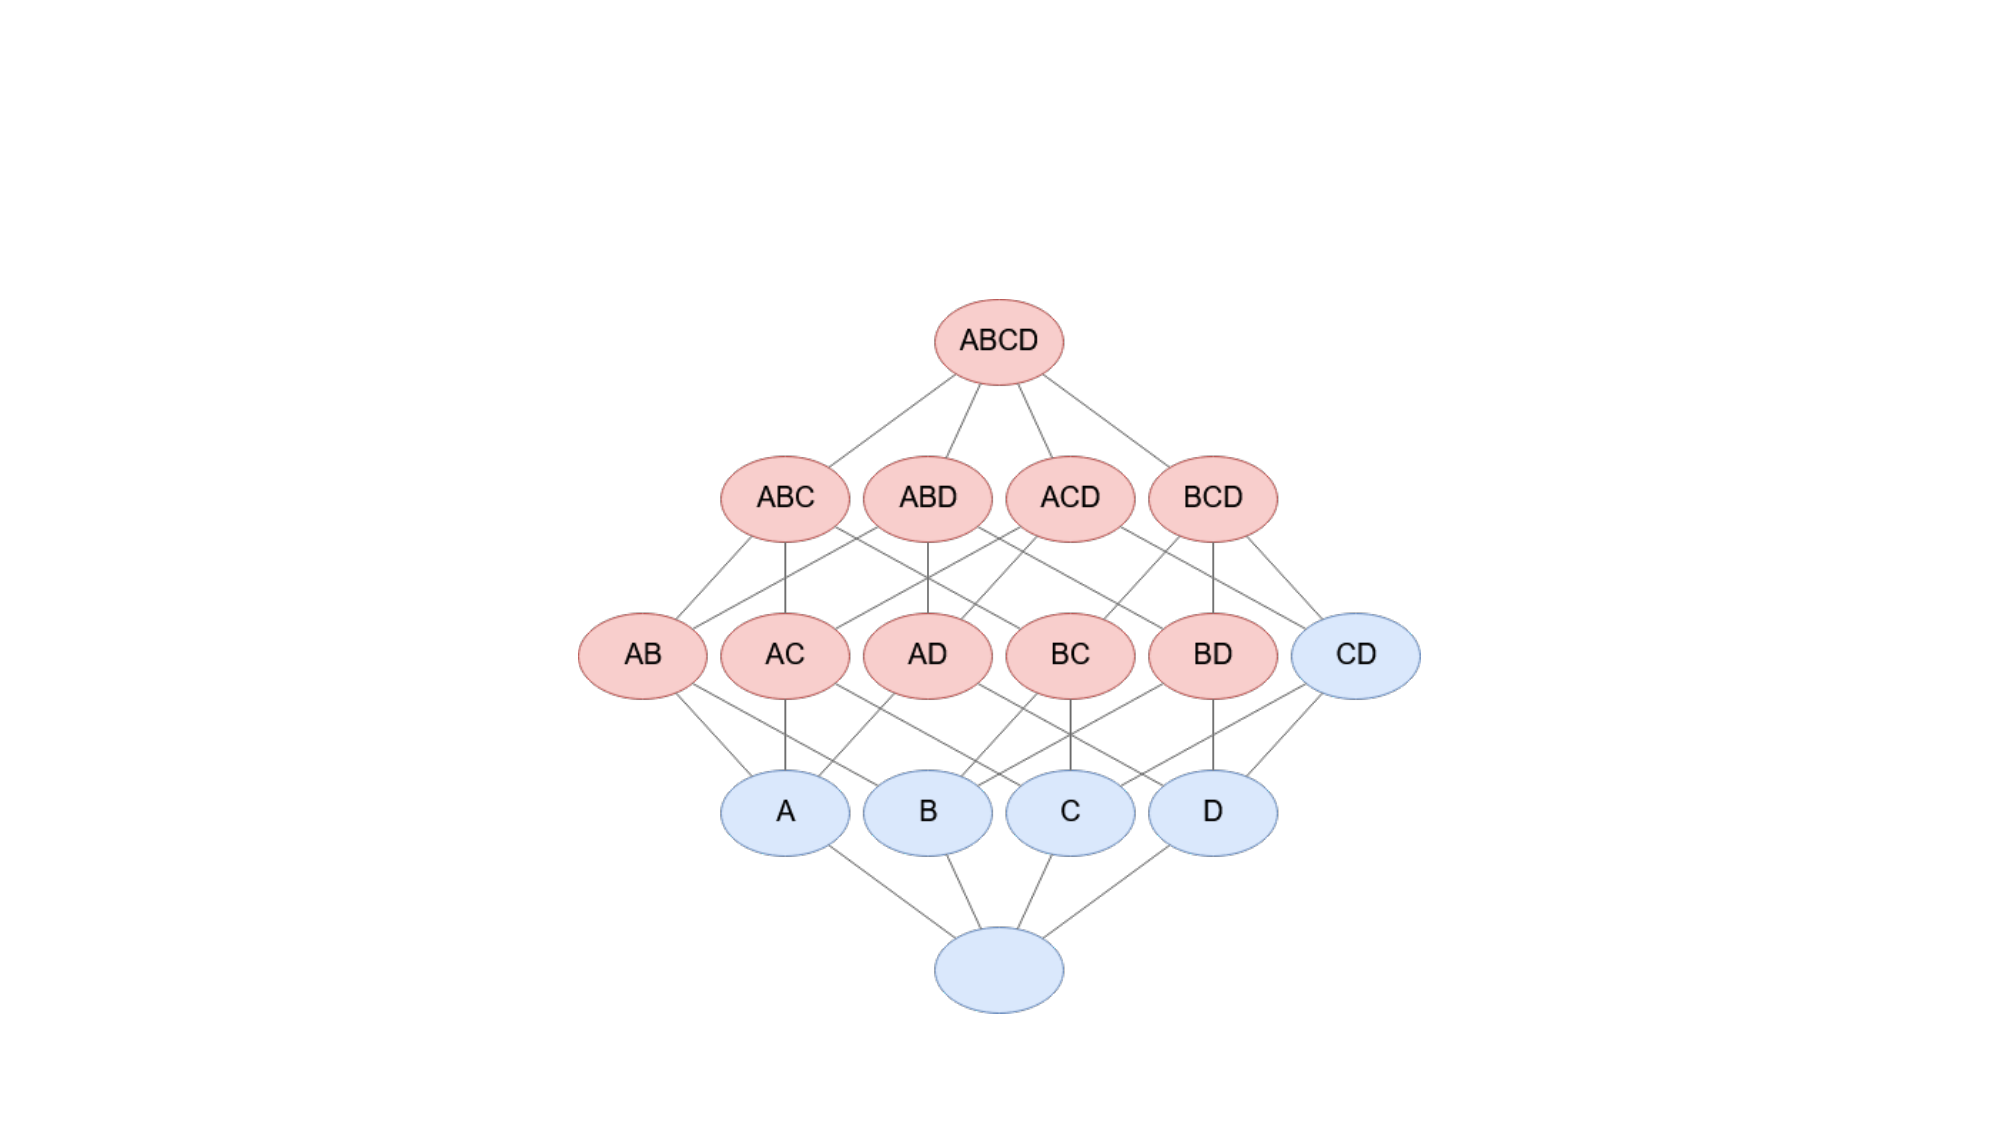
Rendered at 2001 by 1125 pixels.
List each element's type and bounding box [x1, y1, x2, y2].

list [578, 299, 1421, 1014]
